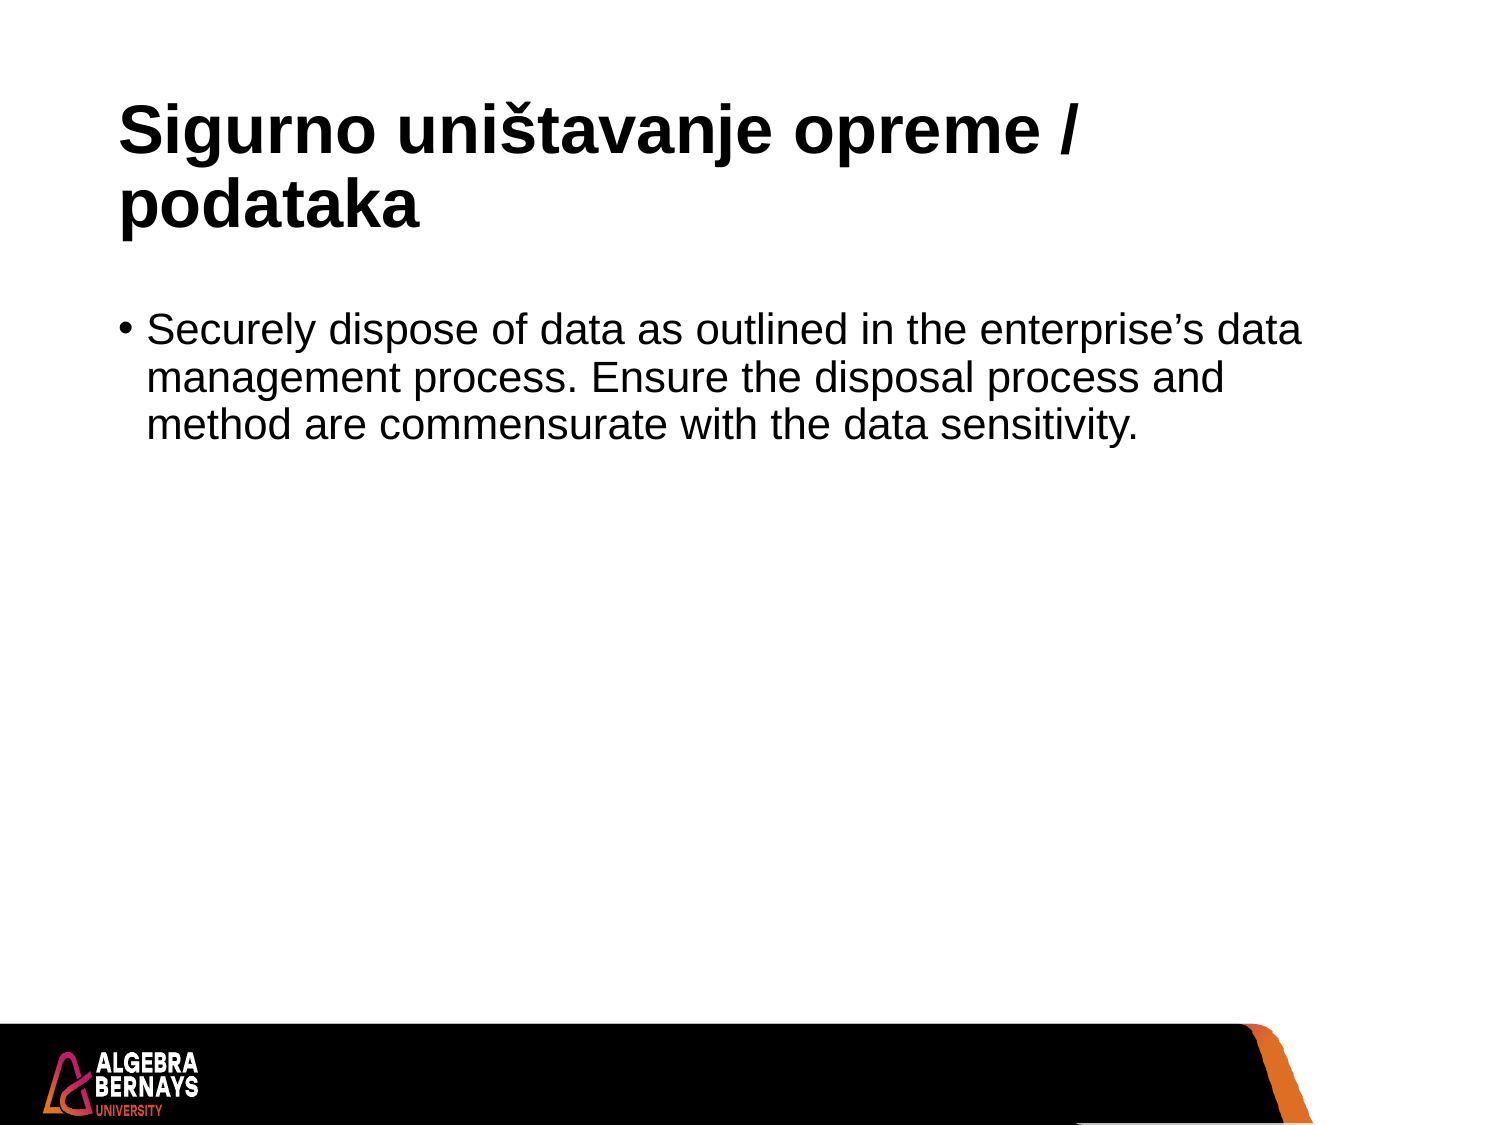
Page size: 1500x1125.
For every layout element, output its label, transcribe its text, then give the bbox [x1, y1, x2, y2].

picture [0, 1023, 1468, 1125]
list Securely dispose of data as outlined in the enterprise’s data management process. Ensure the disposal process and method are commensurate with the data sensitivity. [103, 299, 1397, 1014]
title Sigurno uništavanje opreme / podataka [103, 59, 1397, 278]
